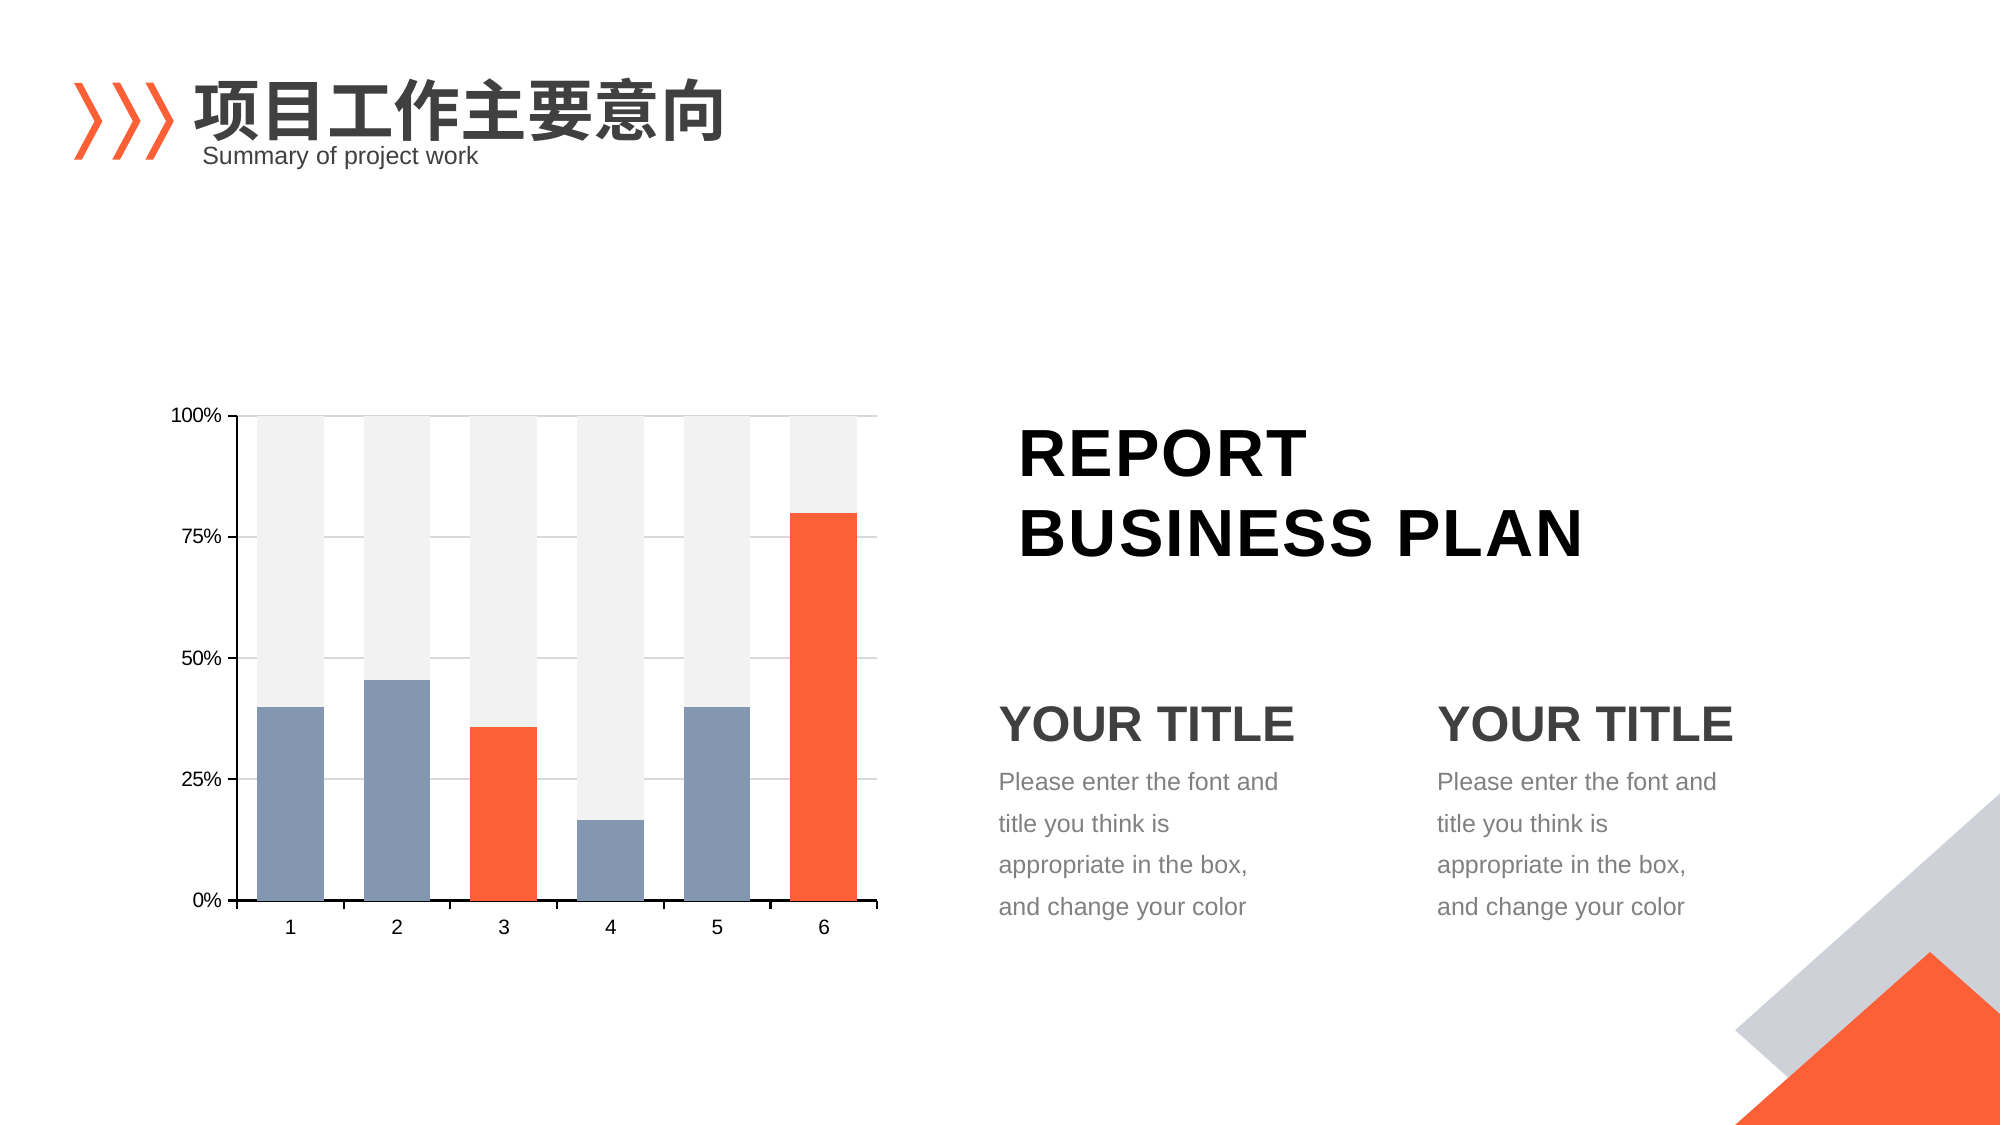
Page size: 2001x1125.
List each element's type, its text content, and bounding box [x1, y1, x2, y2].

chart [102, 372, 879, 975]
text_box YOUR TITLE [1422, 683, 1769, 759]
text_box Please enter the font and title you think is appropriate in the box, and change your color [1422, 746, 1745, 928]
text_box [1733, 950, 2000, 1125]
text_box Please enter the font and title you think is appropriate in the box, and change your color [983, 746, 1306, 928]
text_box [73, 82, 174, 160]
text_box YOUR TITLE [983, 683, 1330, 759]
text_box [178, 61, 771, 178]
text_box [1733, 792, 2000, 1077]
text_box REPORT BUSINESS PLAN [1003, 402, 1600, 578]
